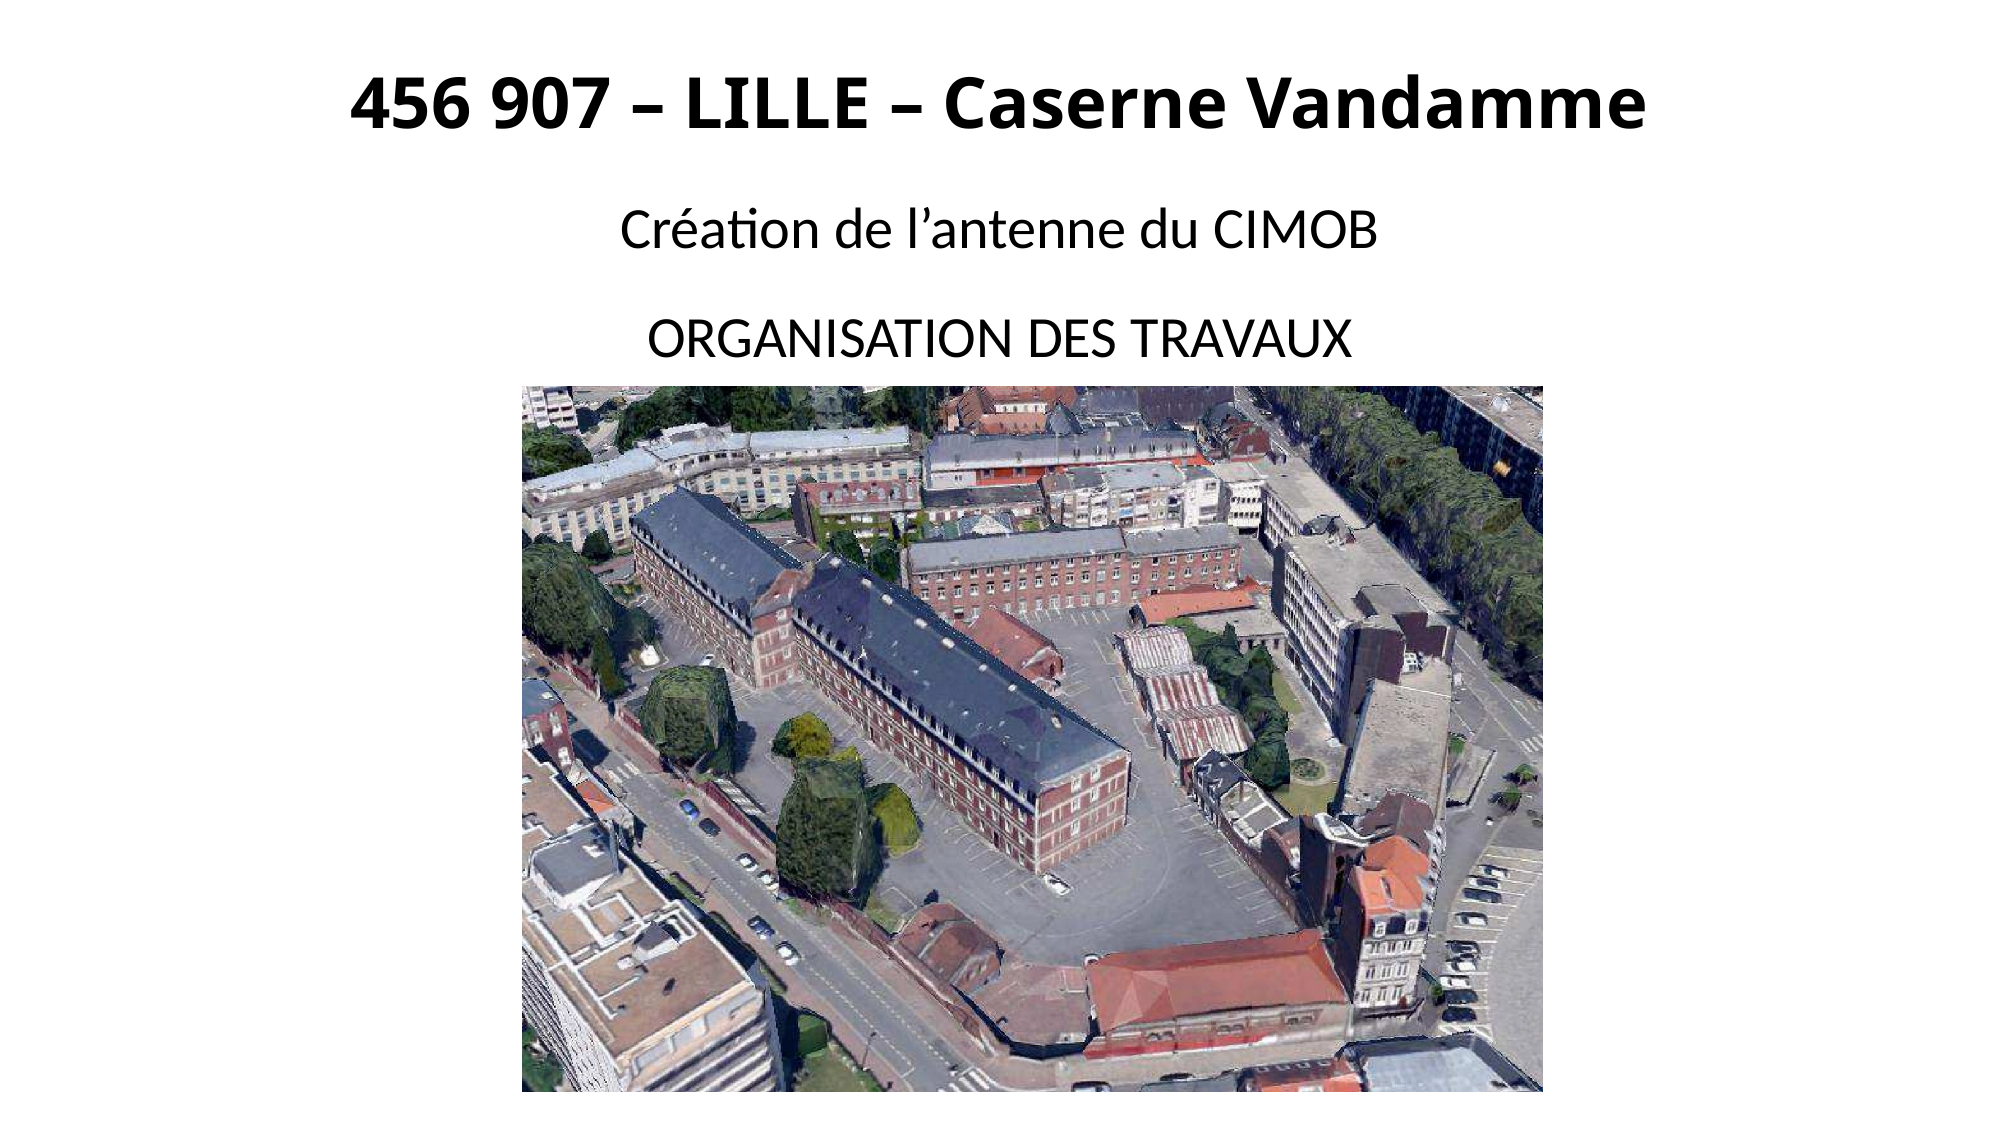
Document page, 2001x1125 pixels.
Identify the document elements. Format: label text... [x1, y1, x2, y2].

picture [522, 386, 1543, 1092]
title 456 907 – LILLE – Caserne Vandamme [137, 59, 1863, 152]
list ORGANISATION DES TRAVAUX [137, 299, 1863, 1014]
text_box Création de l’antenne du CIMOB [605, 182, 1395, 268]
